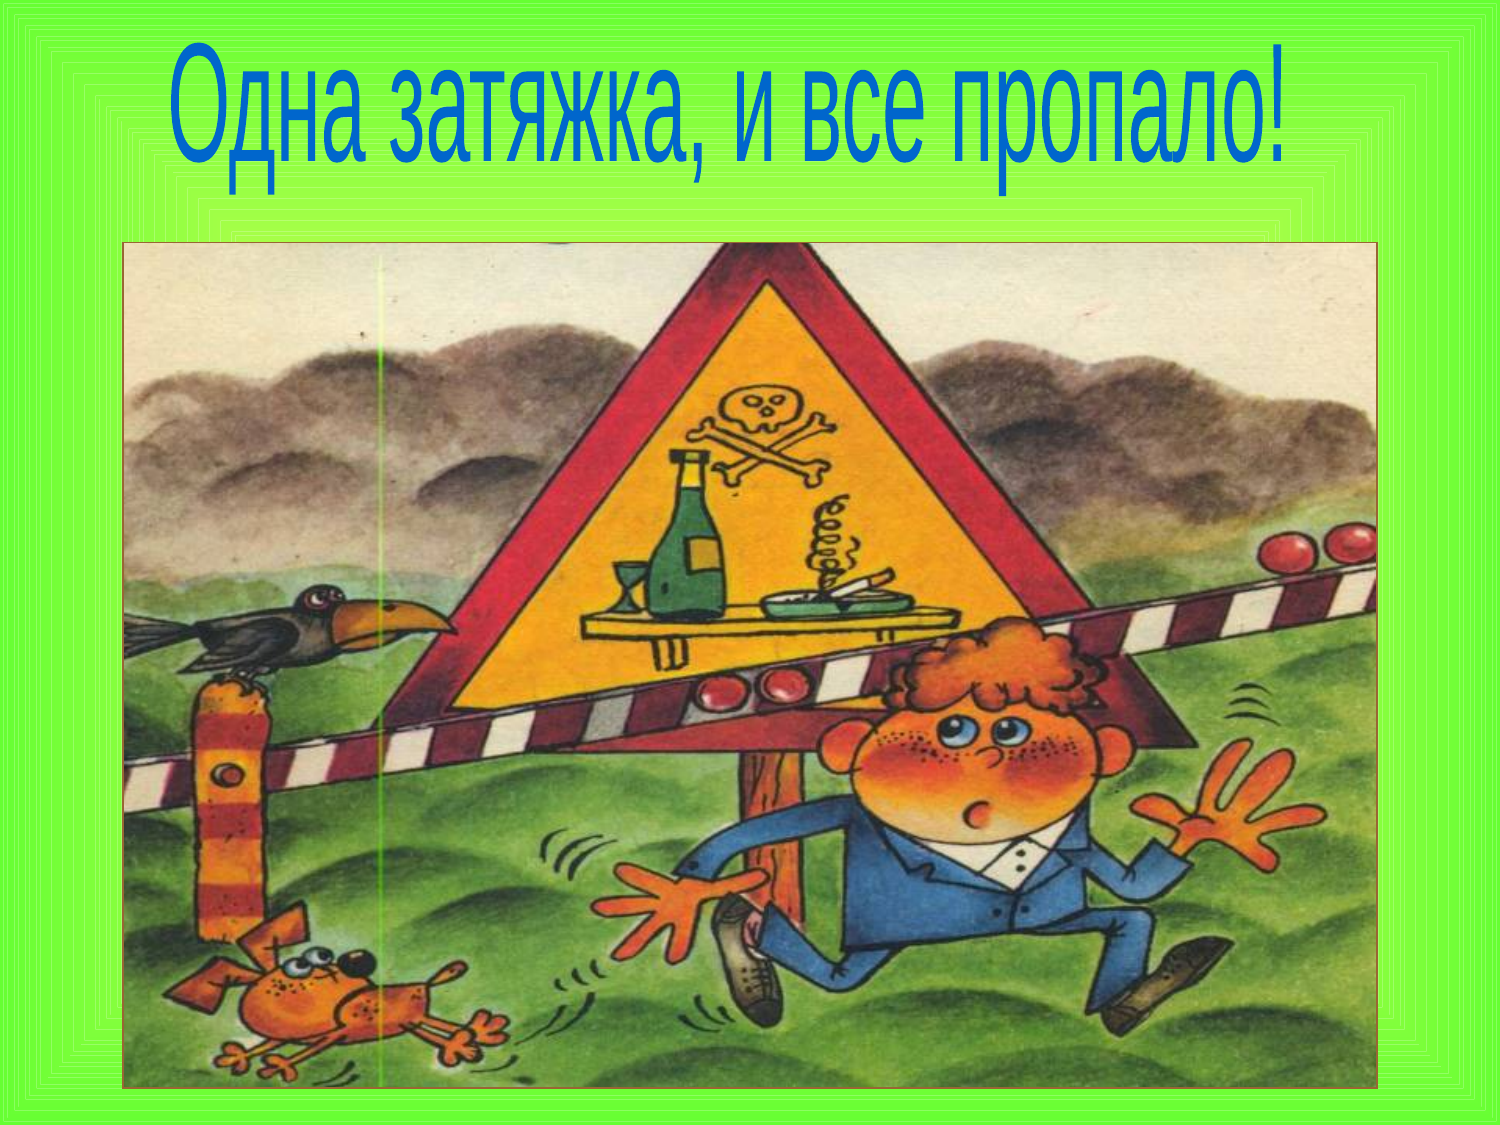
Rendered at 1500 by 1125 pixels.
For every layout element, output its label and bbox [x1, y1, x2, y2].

picture [123, 243, 1377, 1088]
